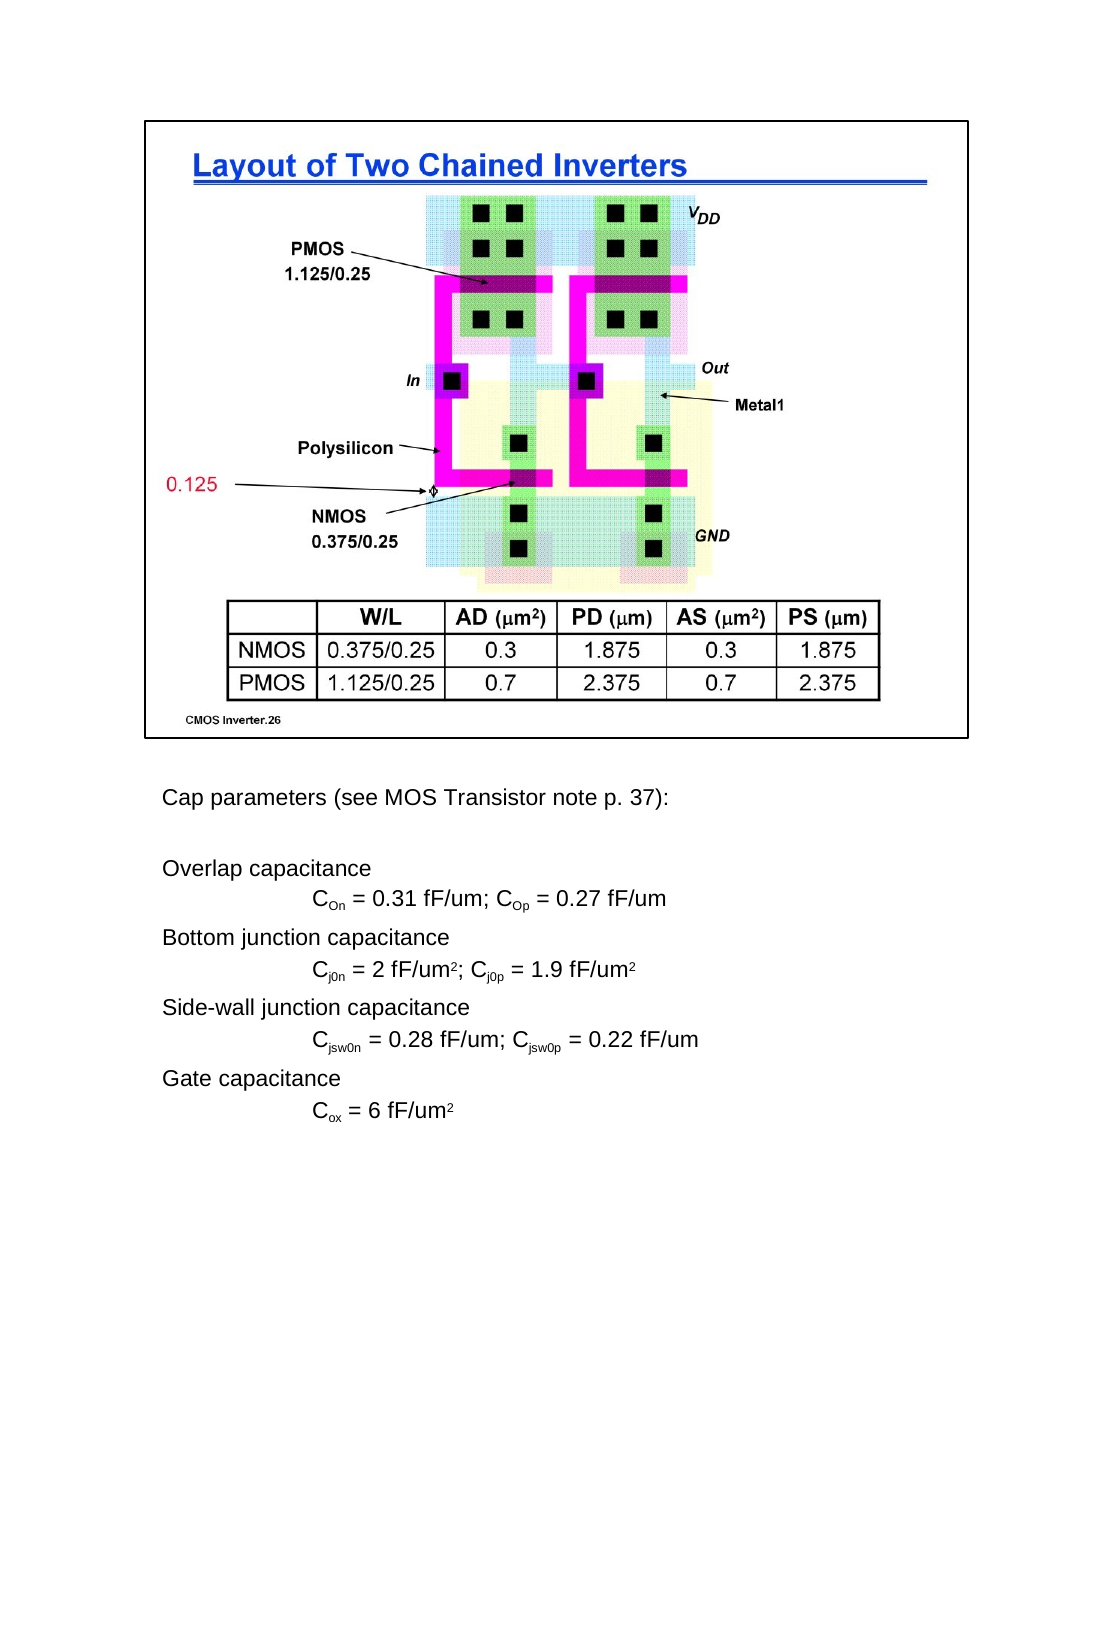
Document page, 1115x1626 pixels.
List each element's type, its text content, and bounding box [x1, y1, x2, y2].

text_box Cap parameters (see MOS Transistor note p. 37): [159, 784, 671, 812]
text_box Overlap capacitance COn = 0.31 fF/um; COp = 0.27 fF/um Bottom junction capacitance Cj0n = 2 fF/um2; Cj0p = 1.9 fF/um2 Side-wall junction capacitance Cjsw0n = 0.28 fF/um; Cjsw0p = 0.22 fF/um Gate capacitance Cox = 6 fF/um2 [159, 855, 713, 1138]
text_box [145, 120, 968, 738]
